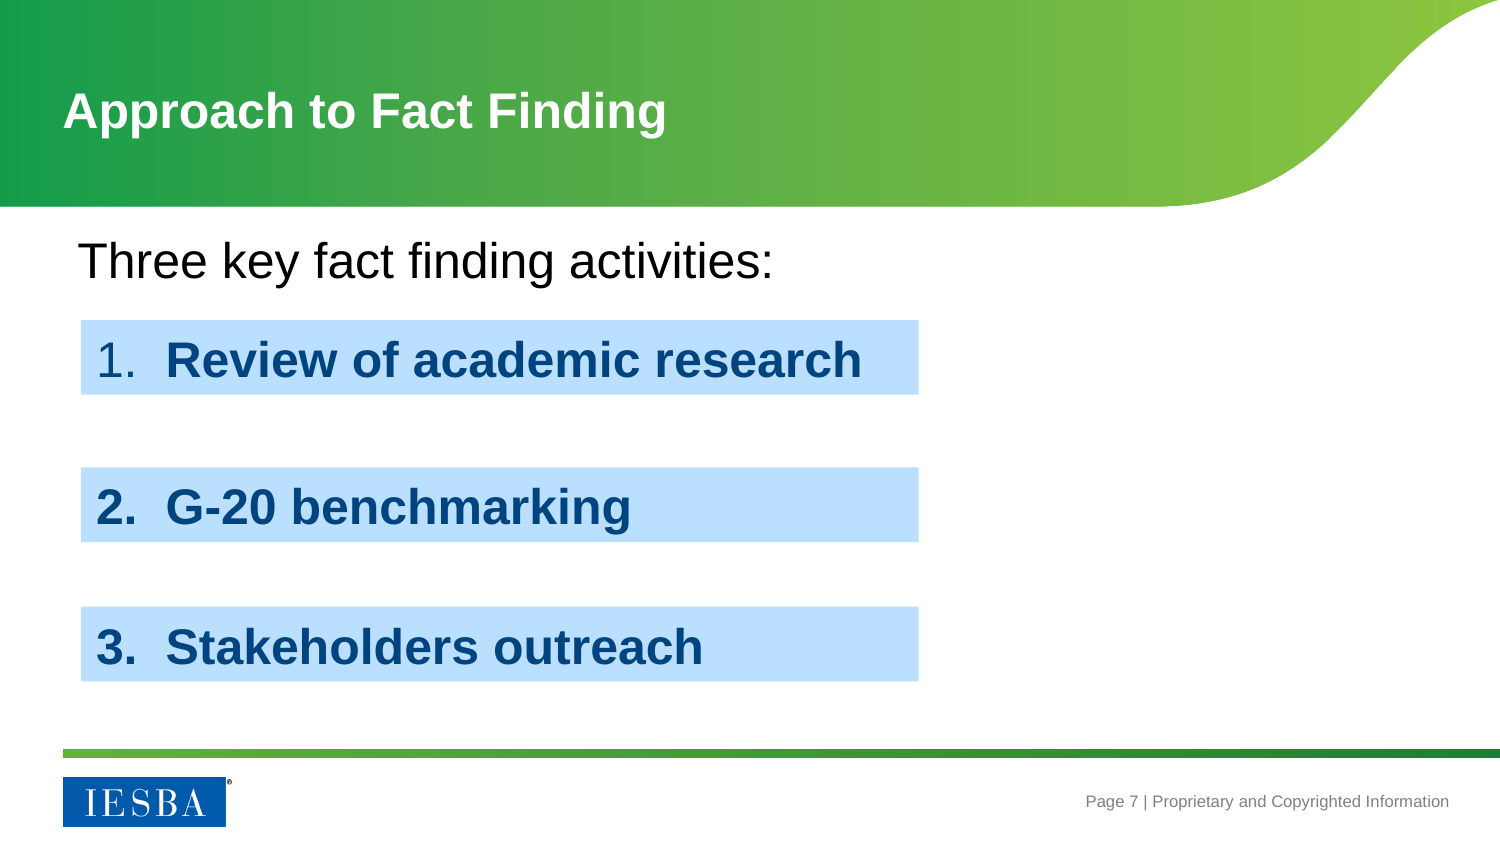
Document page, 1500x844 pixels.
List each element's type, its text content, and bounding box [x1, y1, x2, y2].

picture [0, 0, 1500, 207]
text_box 3. Stakeholders outreach [81, 606, 919, 682]
text_box 1. Review of academic research [81, 320, 919, 395]
text_box 2. G-20 benchmarking [81, 467, 919, 543]
picture [63, 777, 232, 827]
list Three key fact finding activities: [62, 220, 1450, 724]
title Approach to Fact Finding [62, 75, 1300, 142]
